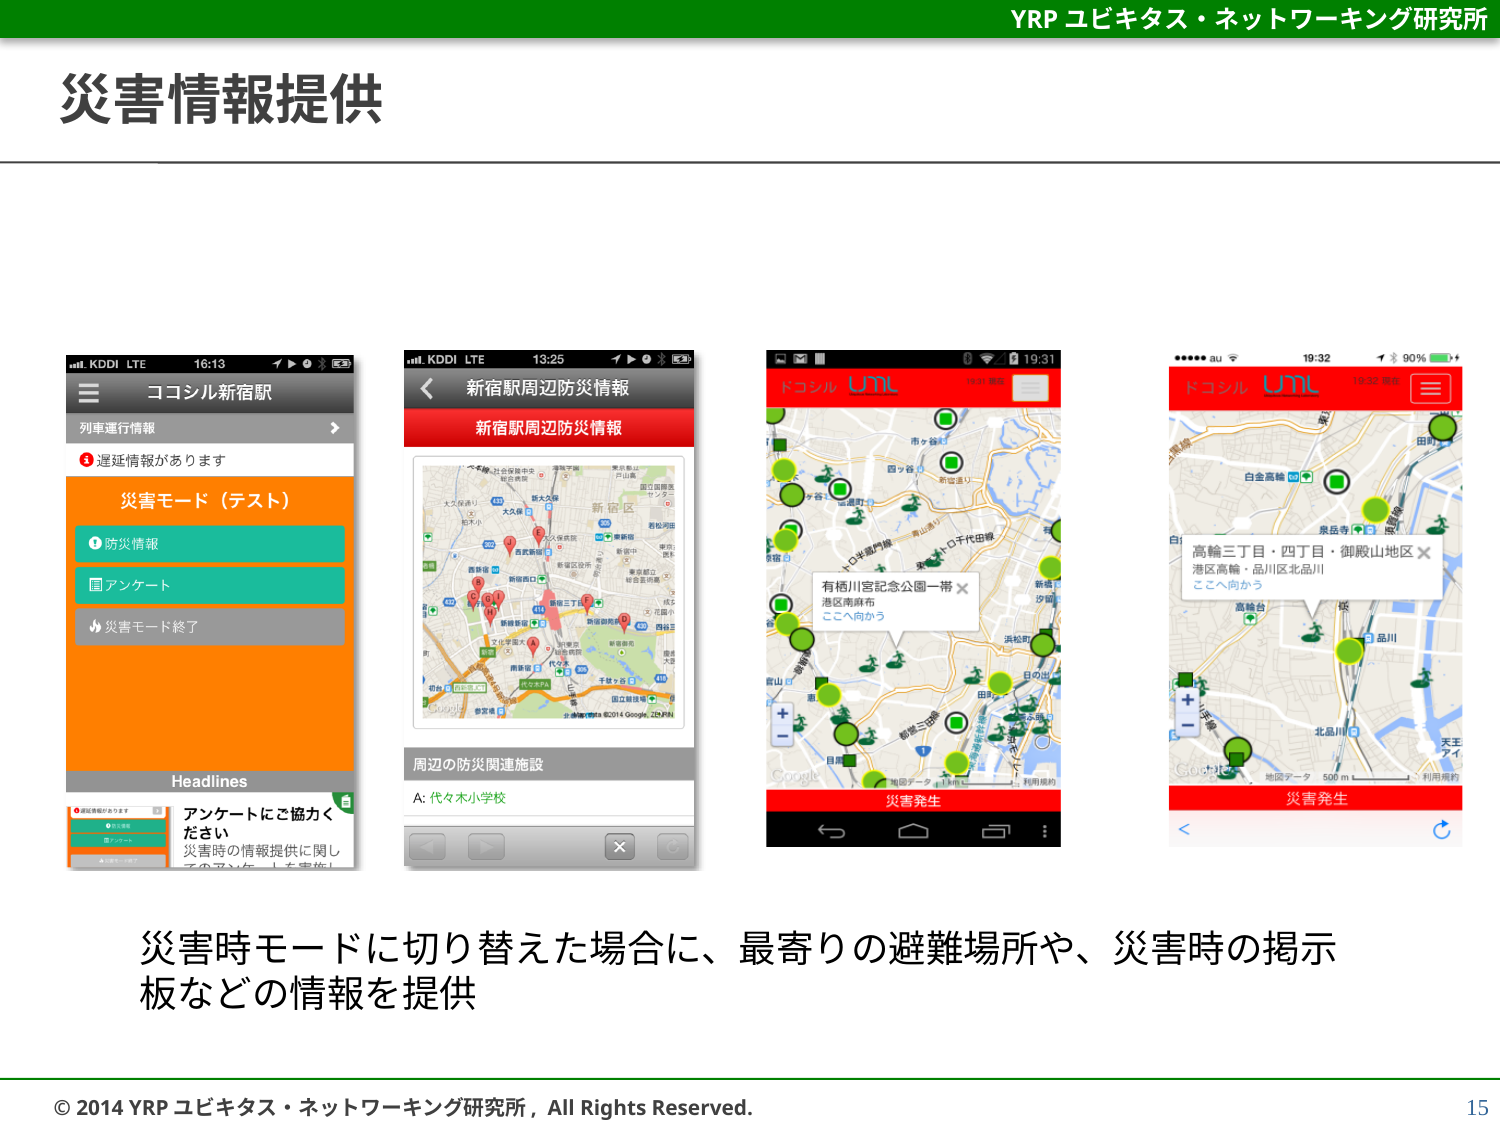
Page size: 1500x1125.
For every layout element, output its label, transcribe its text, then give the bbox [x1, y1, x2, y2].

text_box 災害時モードに切り替えた場合に、最寄りの避難場所や、災害時の掲示板などの情報を提供 [125, 917, 1359, 1023]
picture [40, 350, 721, 877]
picture [766, 350, 1463, 847]
title 災害情報提供 [58, 49, 1443, 146]
slide_number 15 [1438, 1082, 1500, 1125]
